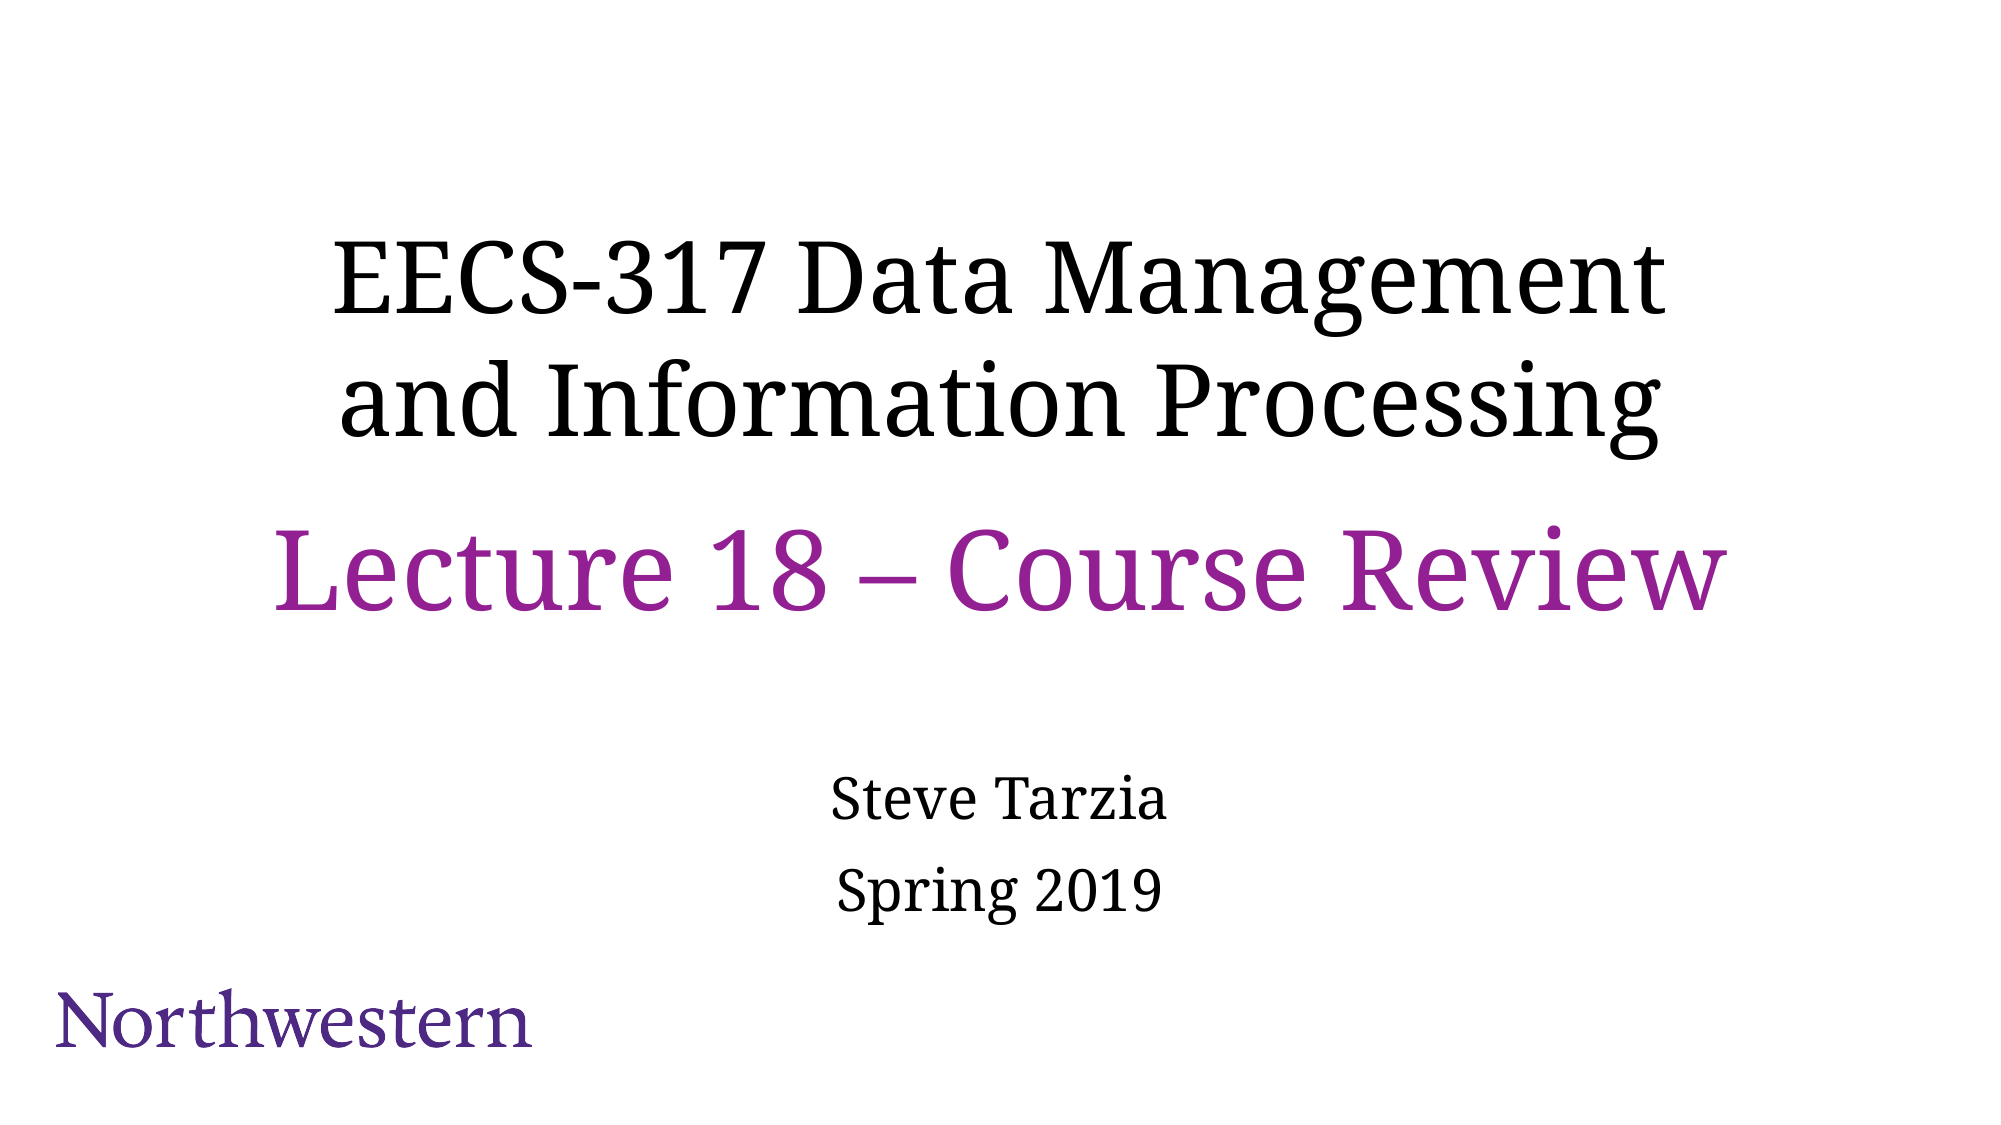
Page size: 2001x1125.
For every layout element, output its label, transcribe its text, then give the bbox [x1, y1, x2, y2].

title EECS-317 Data Management and Information Processing Lecture 18 – Course Review [249, 144, 1750, 709]
subtitle Steve Tarzia Spring 2019 [249, 755, 1750, 942]
picture [56, 988, 532, 1049]
